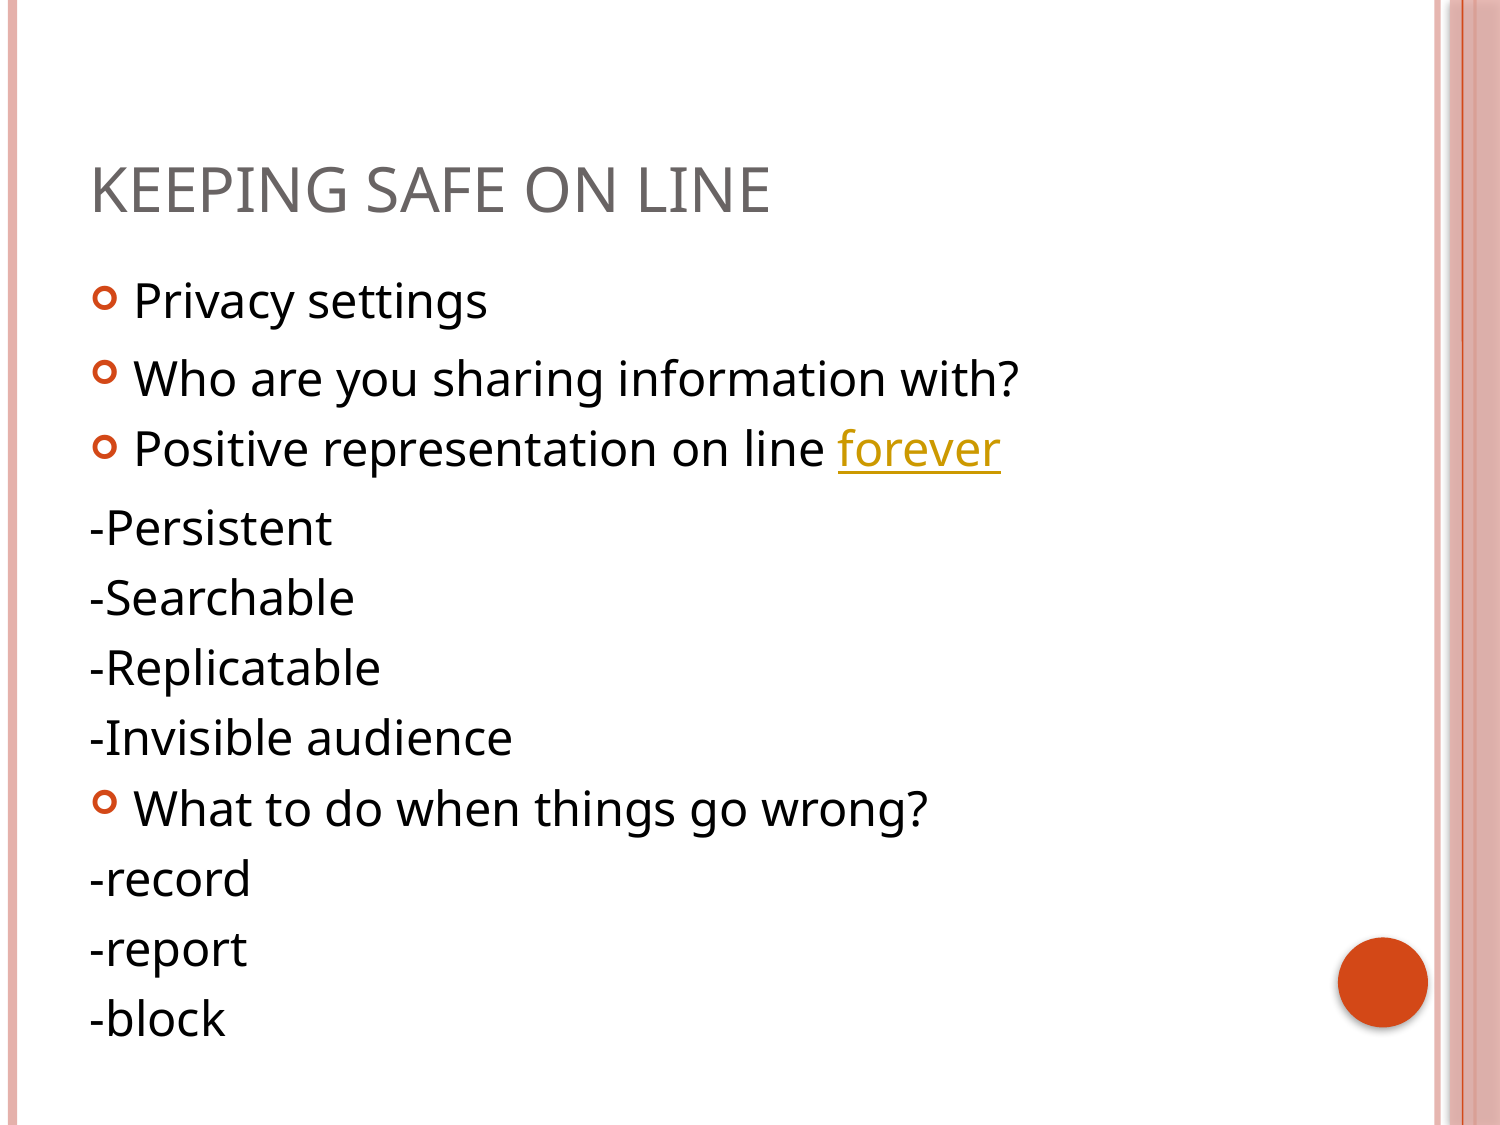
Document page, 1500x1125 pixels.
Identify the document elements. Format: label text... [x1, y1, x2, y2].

list Privacy settings Who are you sharing information with? Positive representation on line forever -Persistent -Searchable -Replicatable -Invisible audience What to do when things go wrong? -record -report -block [75, 262, 1300, 1062]
title Keeping safe on line [75, 45, 1300, 233]
